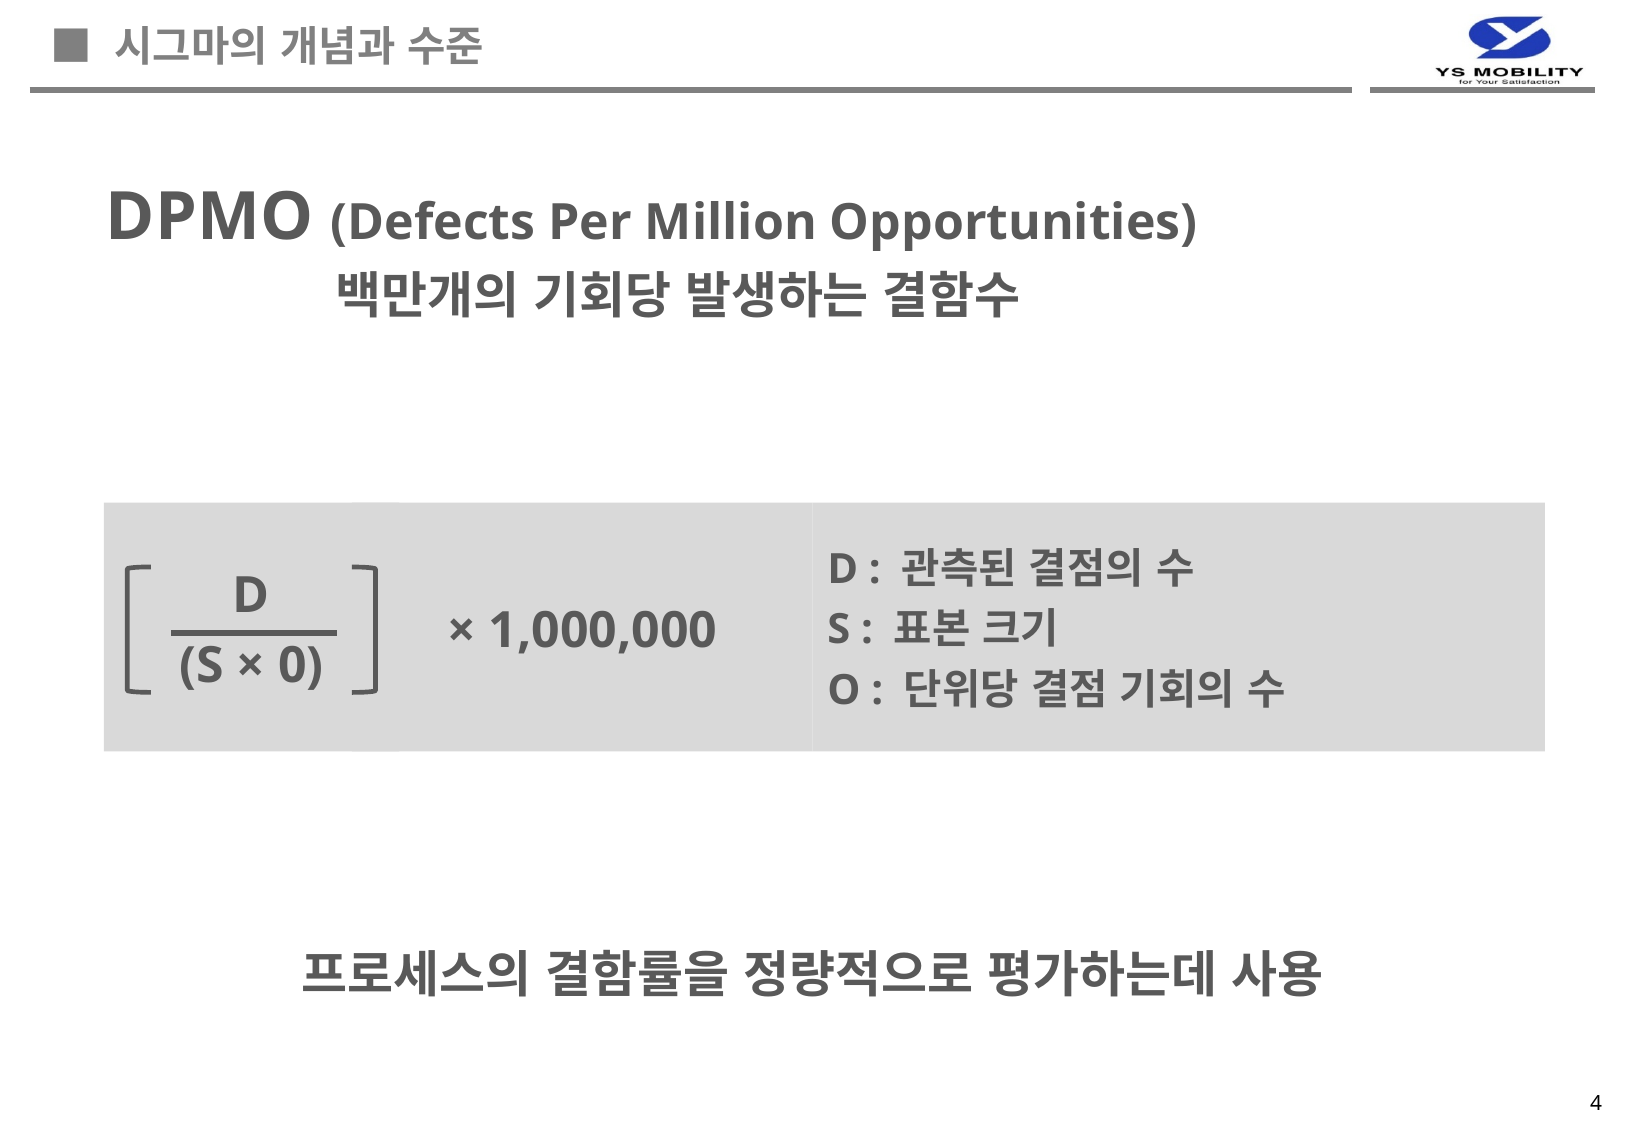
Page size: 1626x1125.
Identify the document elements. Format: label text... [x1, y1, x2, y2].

text_box DPMO (Defects Per Million Opportunities) 백만개의 기회당 발생하는 결함수 [56, 165, 1569, 331]
text_box [126, 566, 151, 694]
text_box ■ 시그마의 개념과 수준 [36, 12, 1262, 78]
text_box D : 관측된 결점의 수 S : 표본 크기 O : 단위당 결점 기회의 수 [812, 502, 1545, 752]
text_box [351, 566, 377, 694]
picture [1414, 14, 1586, 87]
text_box × 1,000,000 [400, 502, 812, 752]
text_box 프로세스의 결함률을 정량적으로 평가하는데 사용 [56, 935, 1569, 1011]
text_box D (S × 0) [103, 502, 400, 752]
